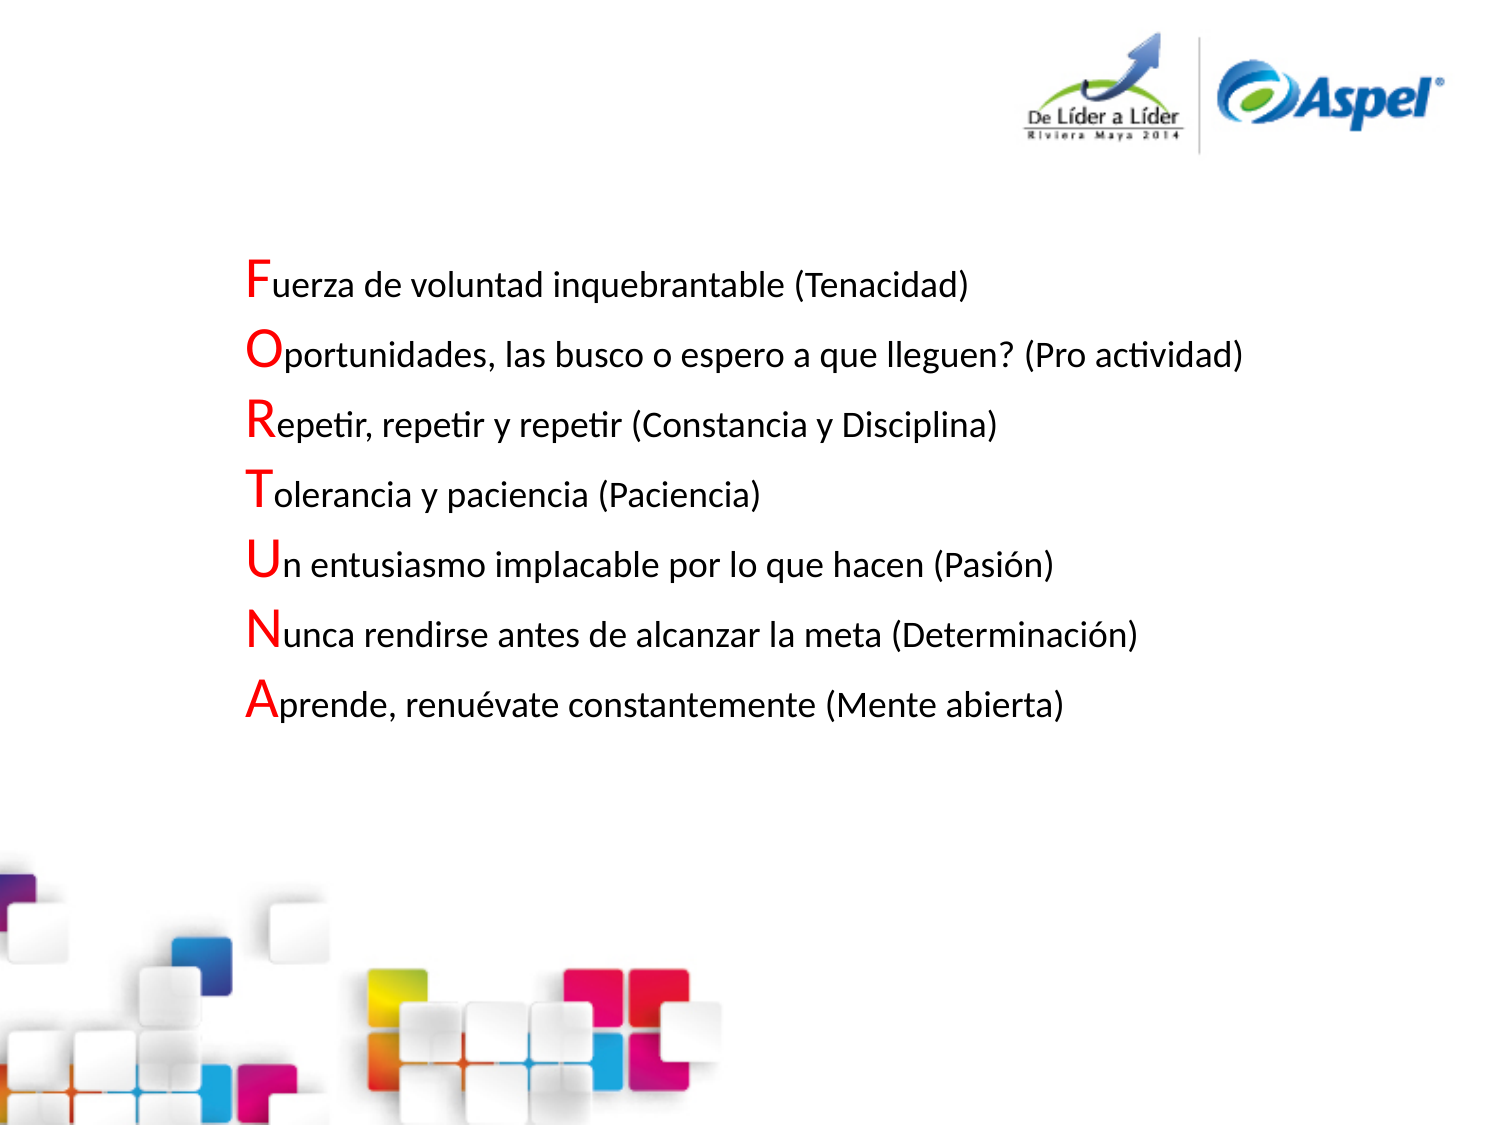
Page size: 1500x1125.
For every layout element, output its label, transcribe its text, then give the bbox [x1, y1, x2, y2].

picture [0, 0, 1500, 1125]
text_box Fuerza de voluntad inquebrantable (Tenacidad) Oportunidades, las busco o espero a que lleguen? (Pro actividad) Repetir, repetir y repetir (Constancia y Disciplina) Tolerancia y paciencia (Paciencia) Un entusiasmo implacable por lo que hacen (Pasión) Nunca rendirse antes de alcanzar la meta (Determinación) Aprende, renuévate constantemente (Mente abierta) [230, 231, 1353, 782]
